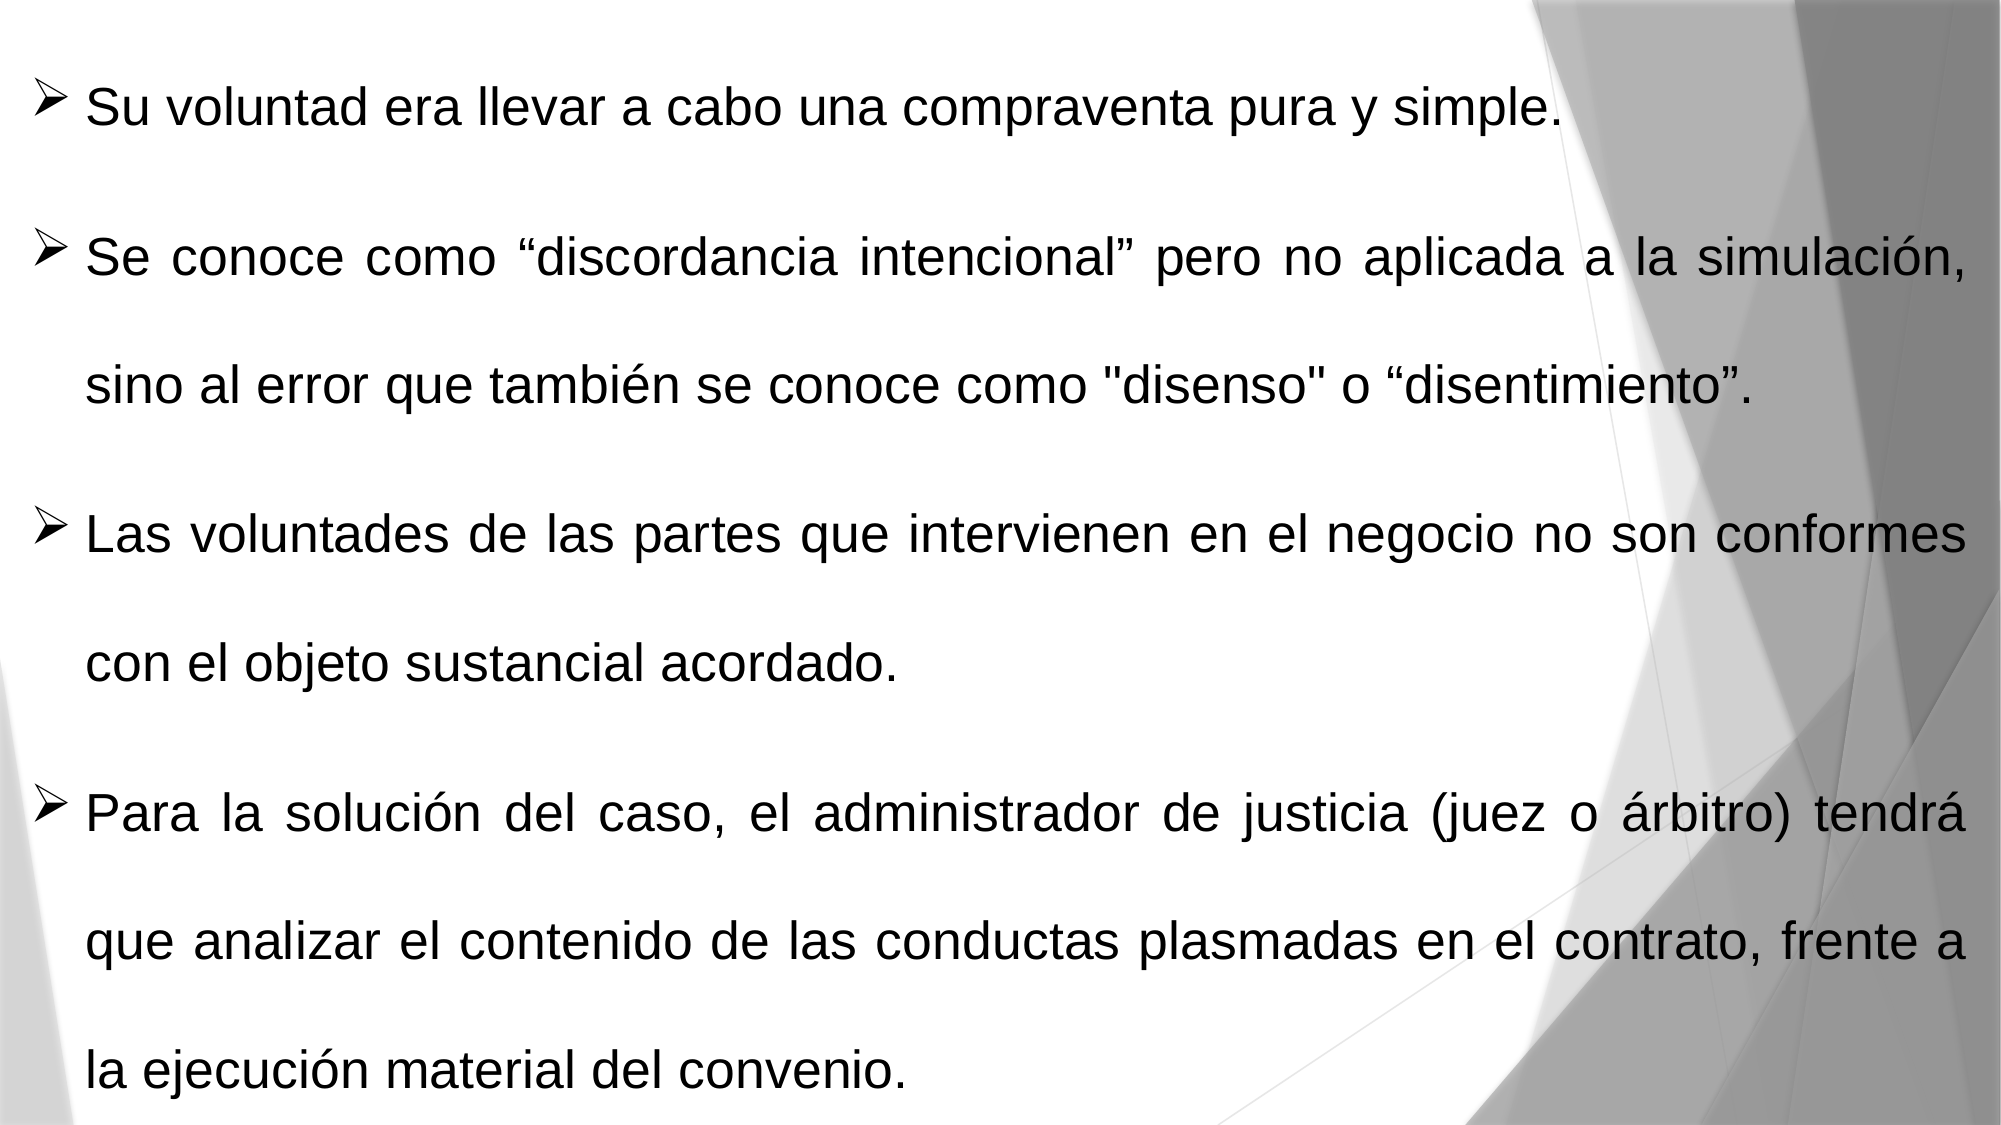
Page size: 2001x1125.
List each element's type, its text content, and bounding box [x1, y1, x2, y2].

list Su voluntad era llevar a cabo una compraventa pura y simple. Se conoce como “discordancia intencional” pero no aplicada a la simulación, sino al error que también se conoce como "disenso" o “disentimiento”. Las voluntades de las partes que intervienen en el negocio no son conformes con el objeto sustancial acordado. Para la solución del caso, el administrador de justicia (juez o árbitro) tendrá que analizar el contenido de las conductas plasmadas en el contrato, frente a la ejecución material del convenio. [15, 0, 1986, 1112]
